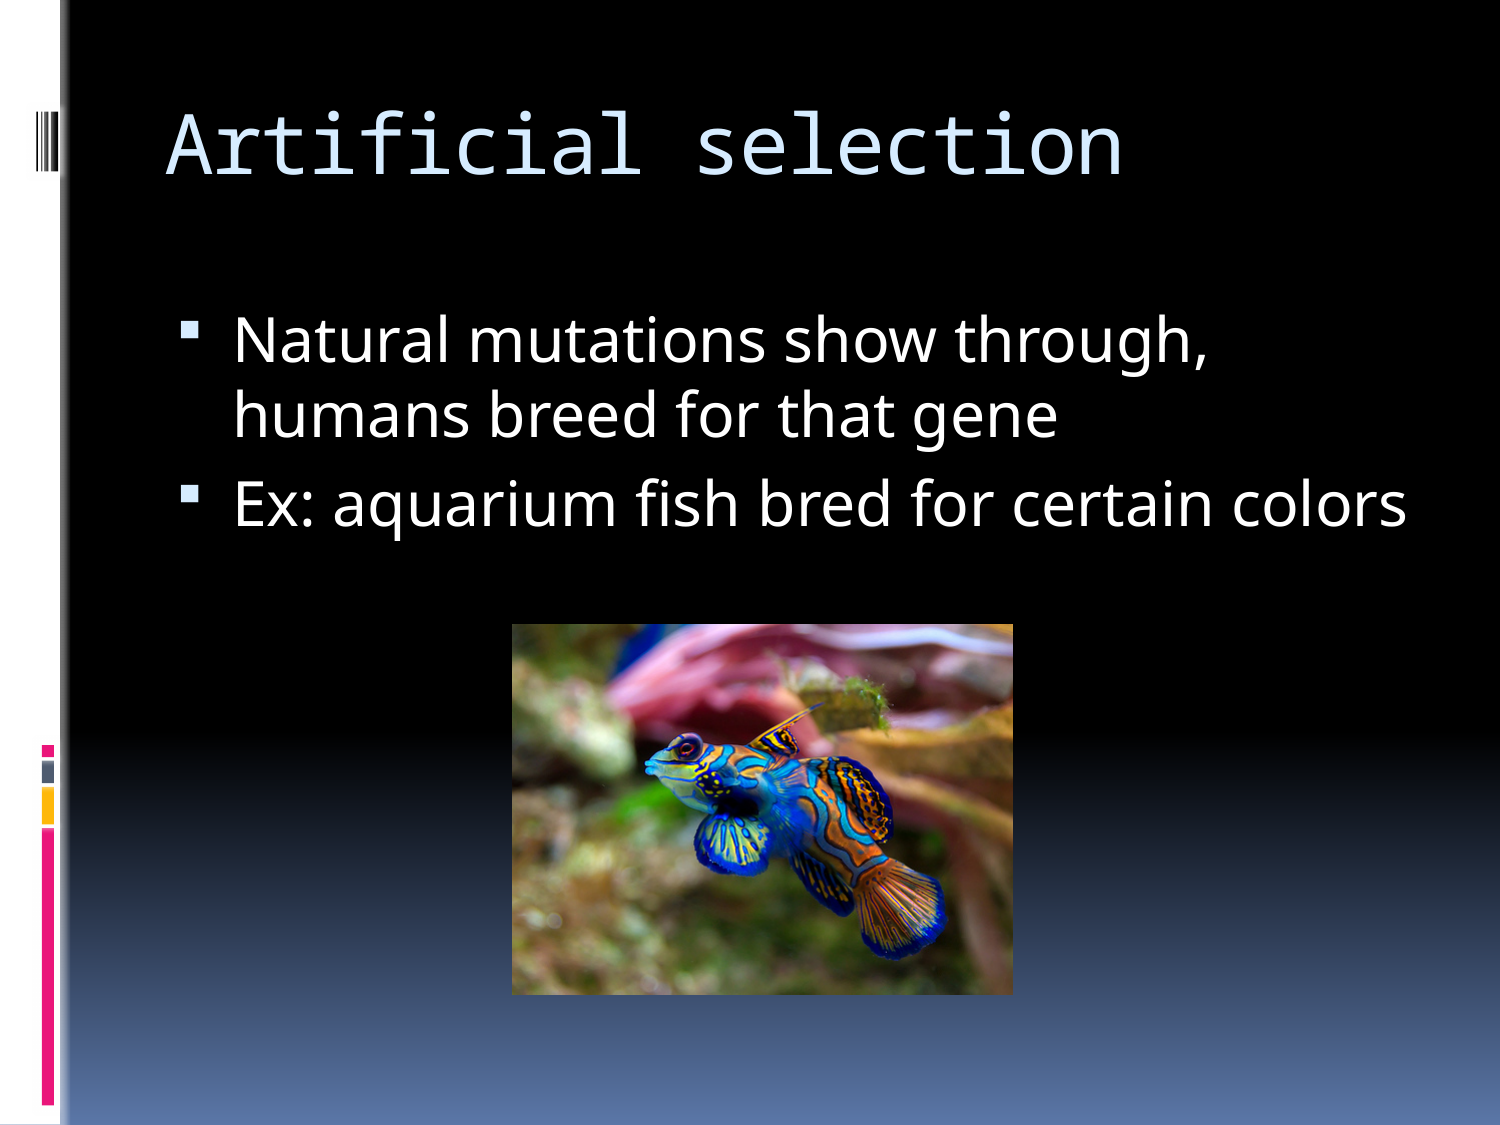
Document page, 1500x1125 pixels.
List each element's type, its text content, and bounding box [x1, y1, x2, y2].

picture [512, 624, 1013, 996]
title Artificial selection [150, 83, 1425, 234]
list Natural mutations show through, humans breed for that gene Ex: aquarium fish bred for certain colors [150, 292, 1425, 1043]
